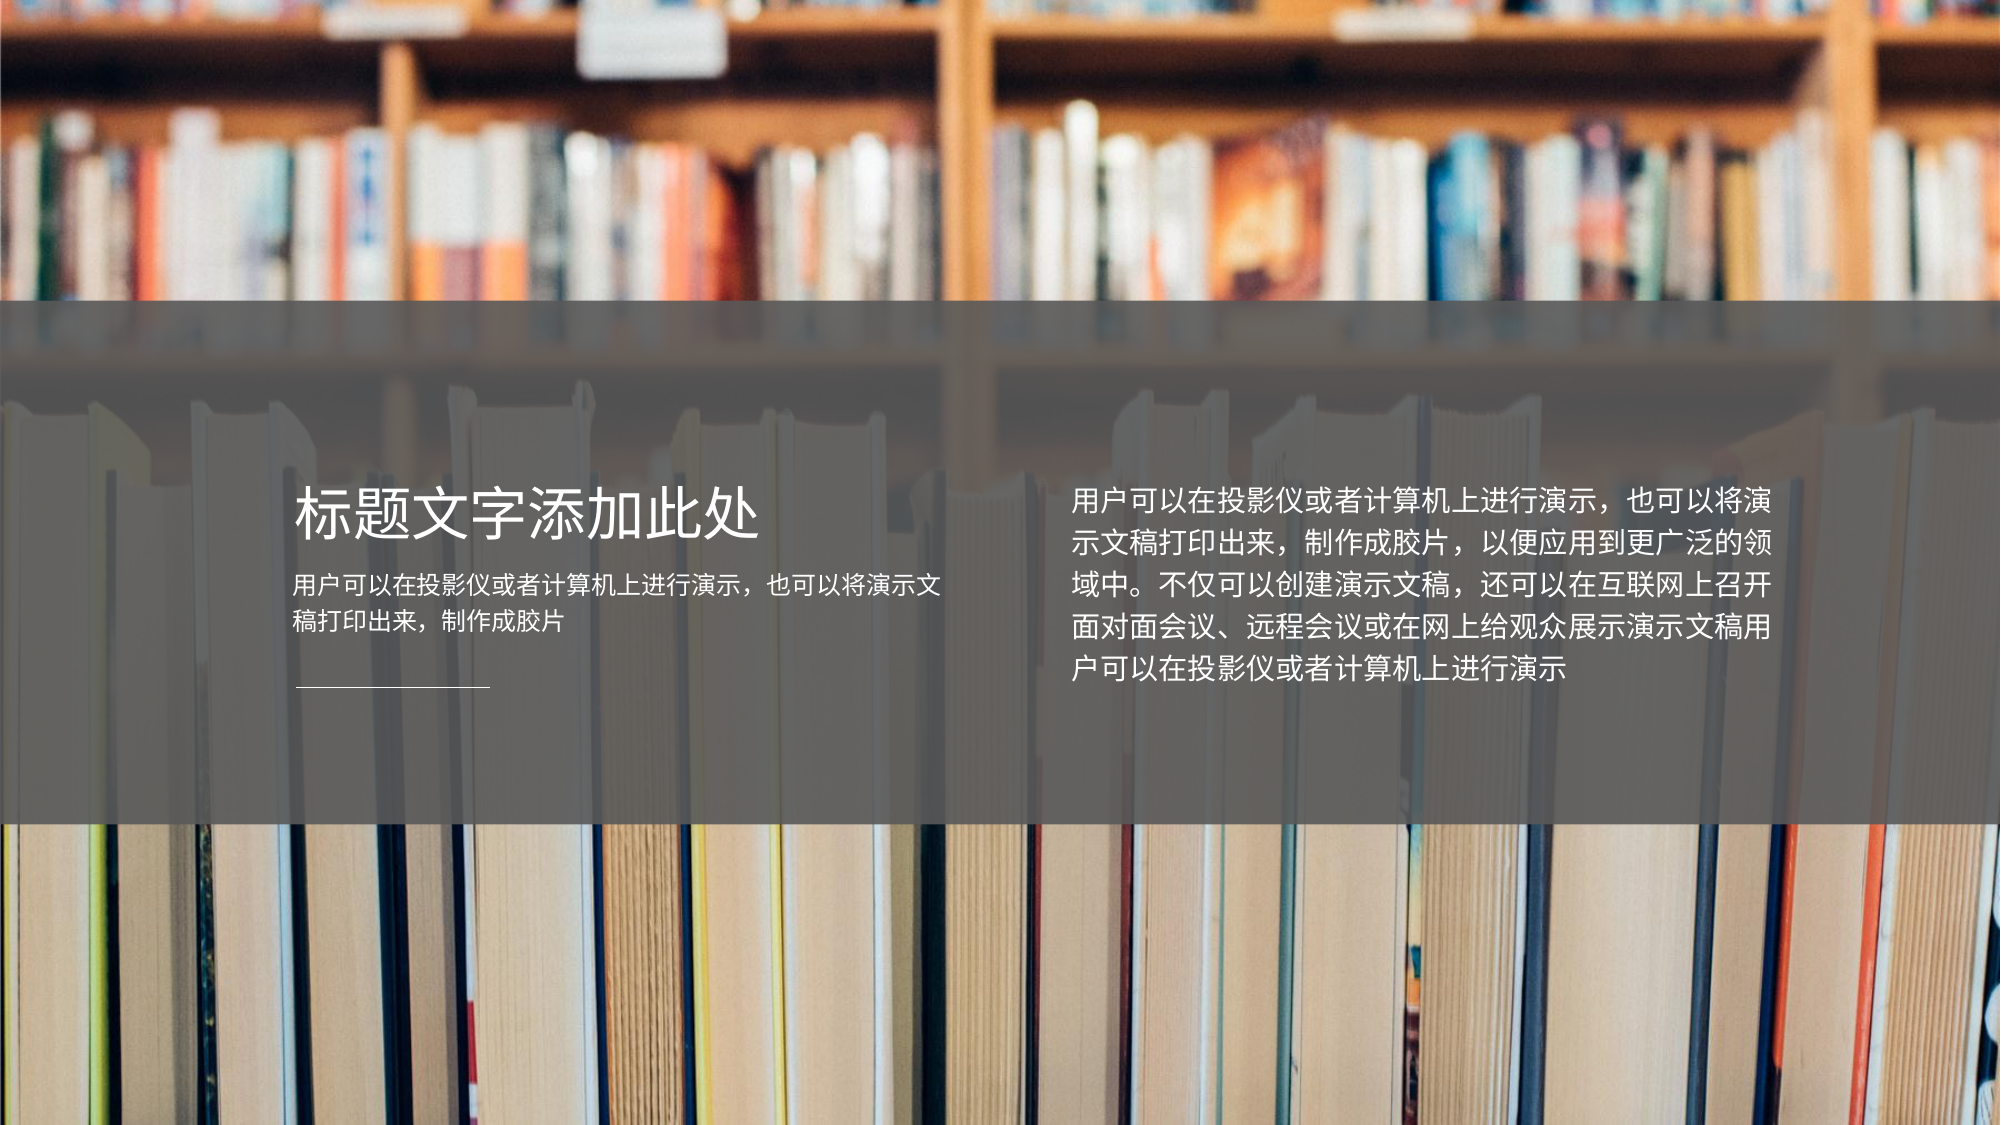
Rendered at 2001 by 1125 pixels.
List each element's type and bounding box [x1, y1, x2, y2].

picture [0, 0, 2000, 1125]
text_box [277, 470, 963, 688]
